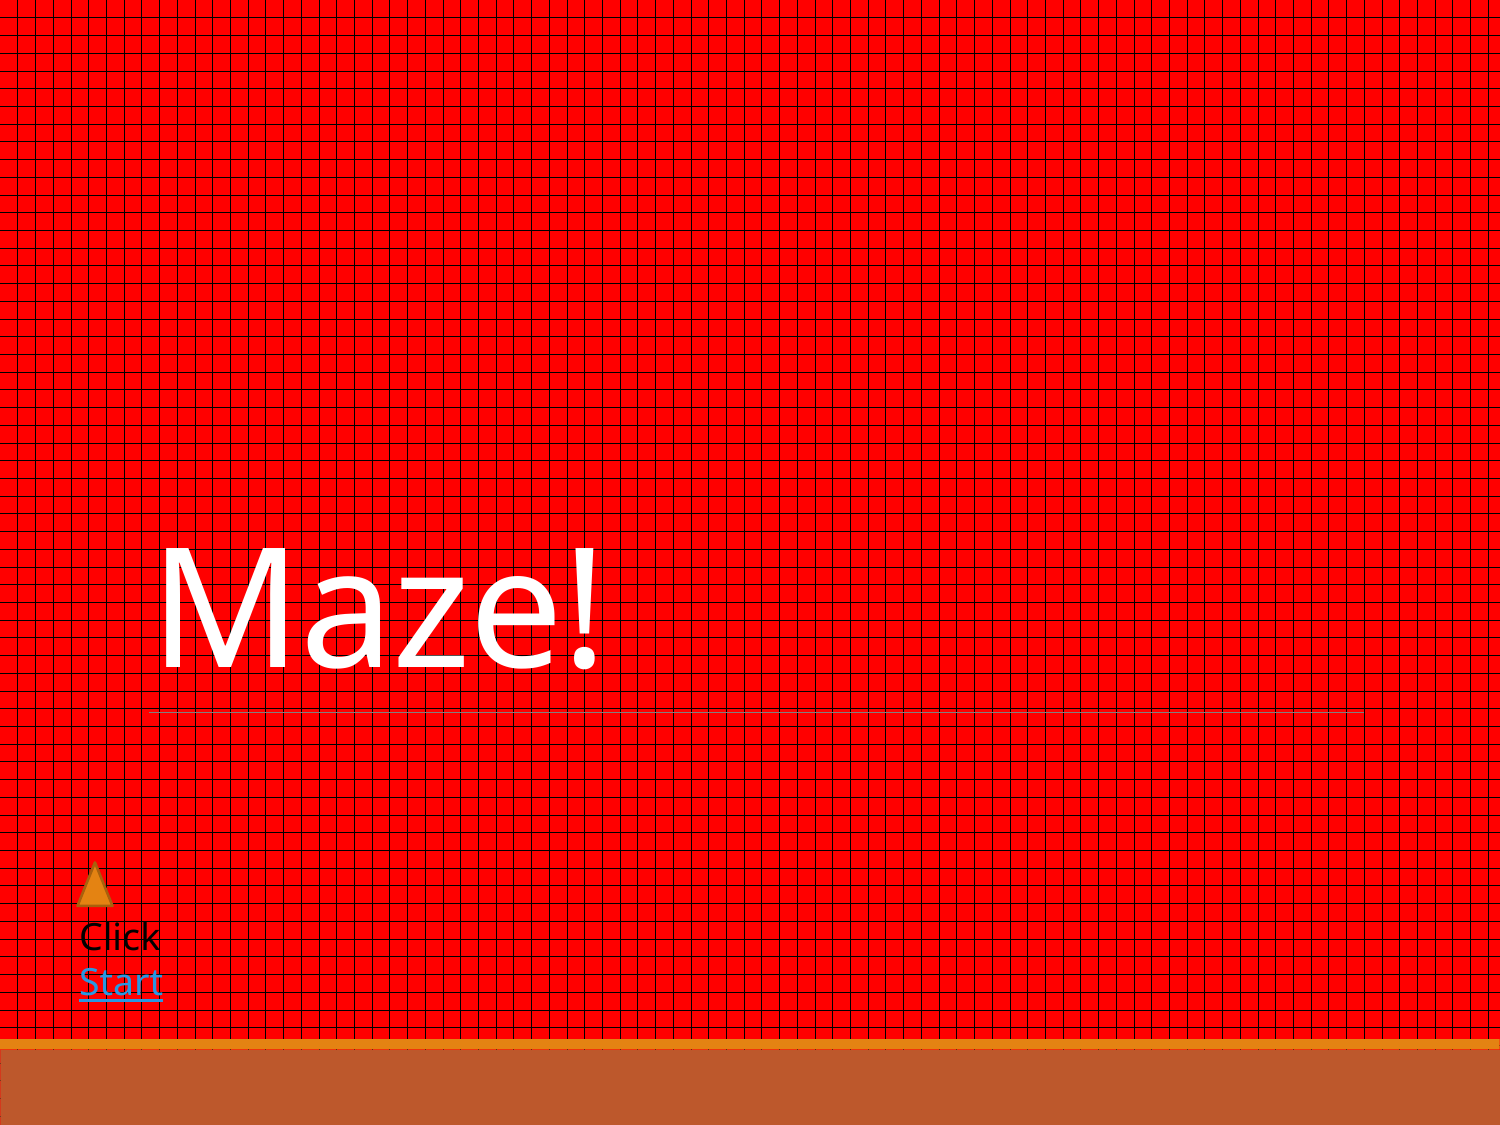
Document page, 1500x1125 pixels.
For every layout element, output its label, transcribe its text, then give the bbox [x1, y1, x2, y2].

title Maze! [135, 124, 1373, 710]
text_box [76, 861, 114, 905]
text_box Click Start [64, 905, 240, 1017]
